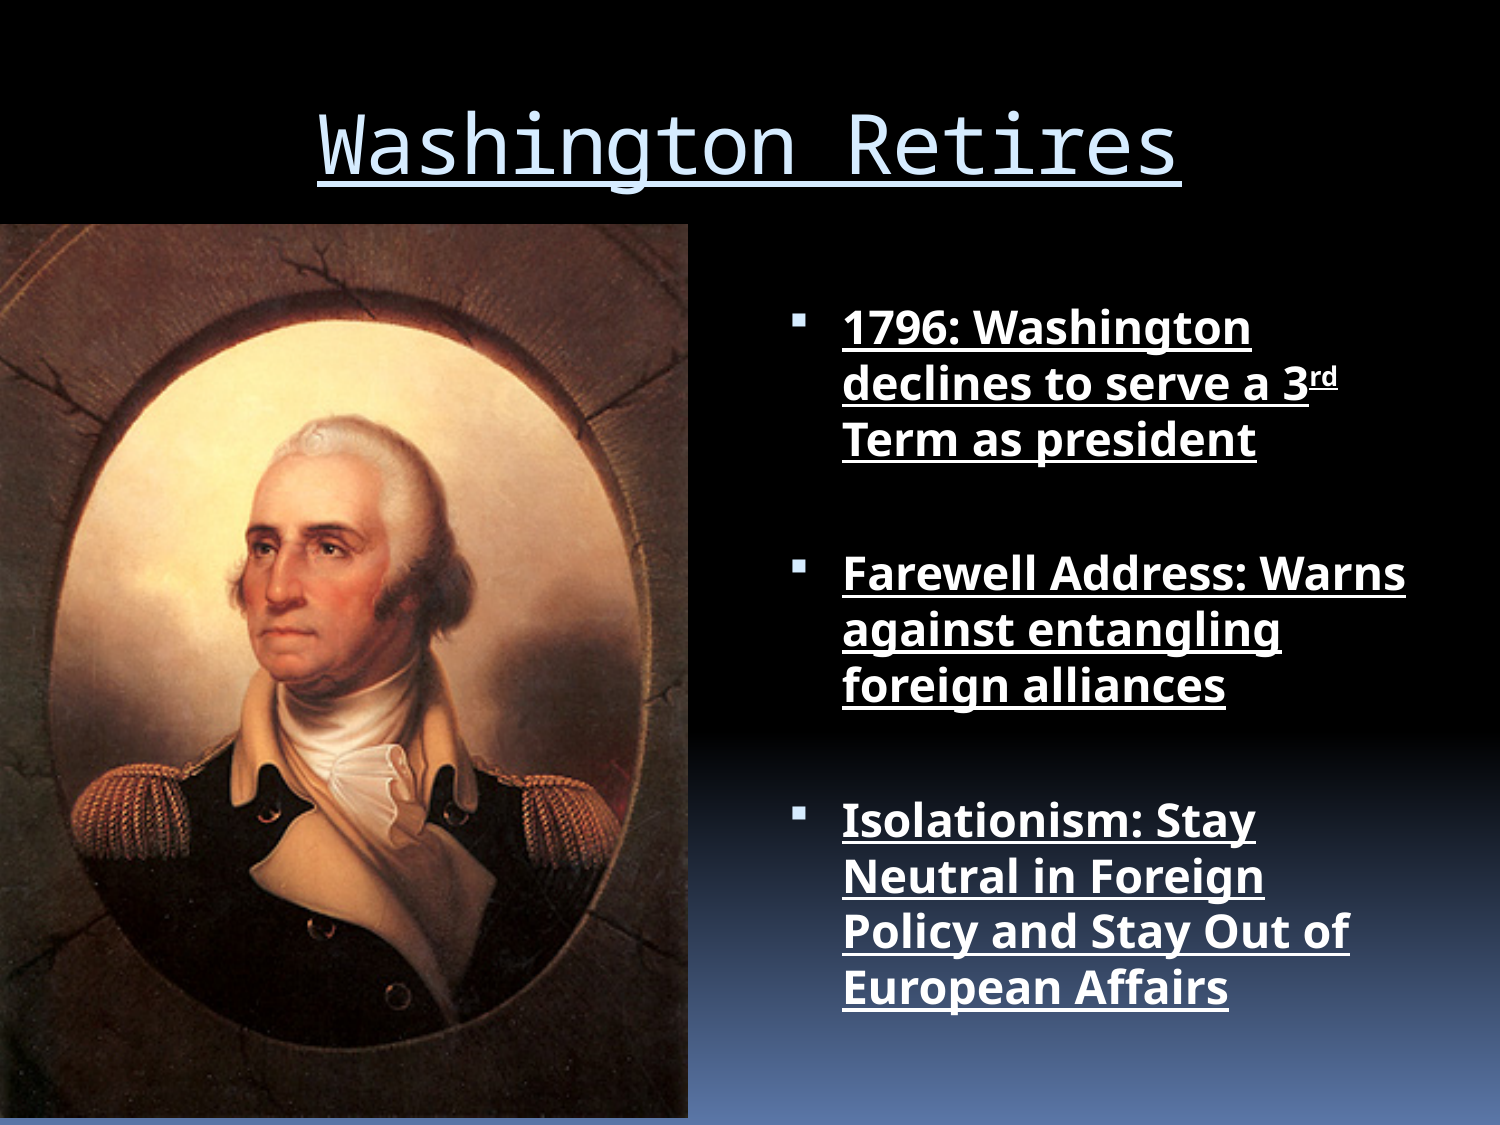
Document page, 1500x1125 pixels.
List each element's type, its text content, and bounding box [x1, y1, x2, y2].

list 1796: Washington declines to serve a 3rd Term as president Farewell Address: Warns against entangling foreign alliances Isolationism: Stay Neutral in Foreign Policy and Stay Out of European Affairs [763, 290, 1427, 1033]
title Washington Retires [75, 83, 1425, 234]
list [0, 224, 688, 1119]
